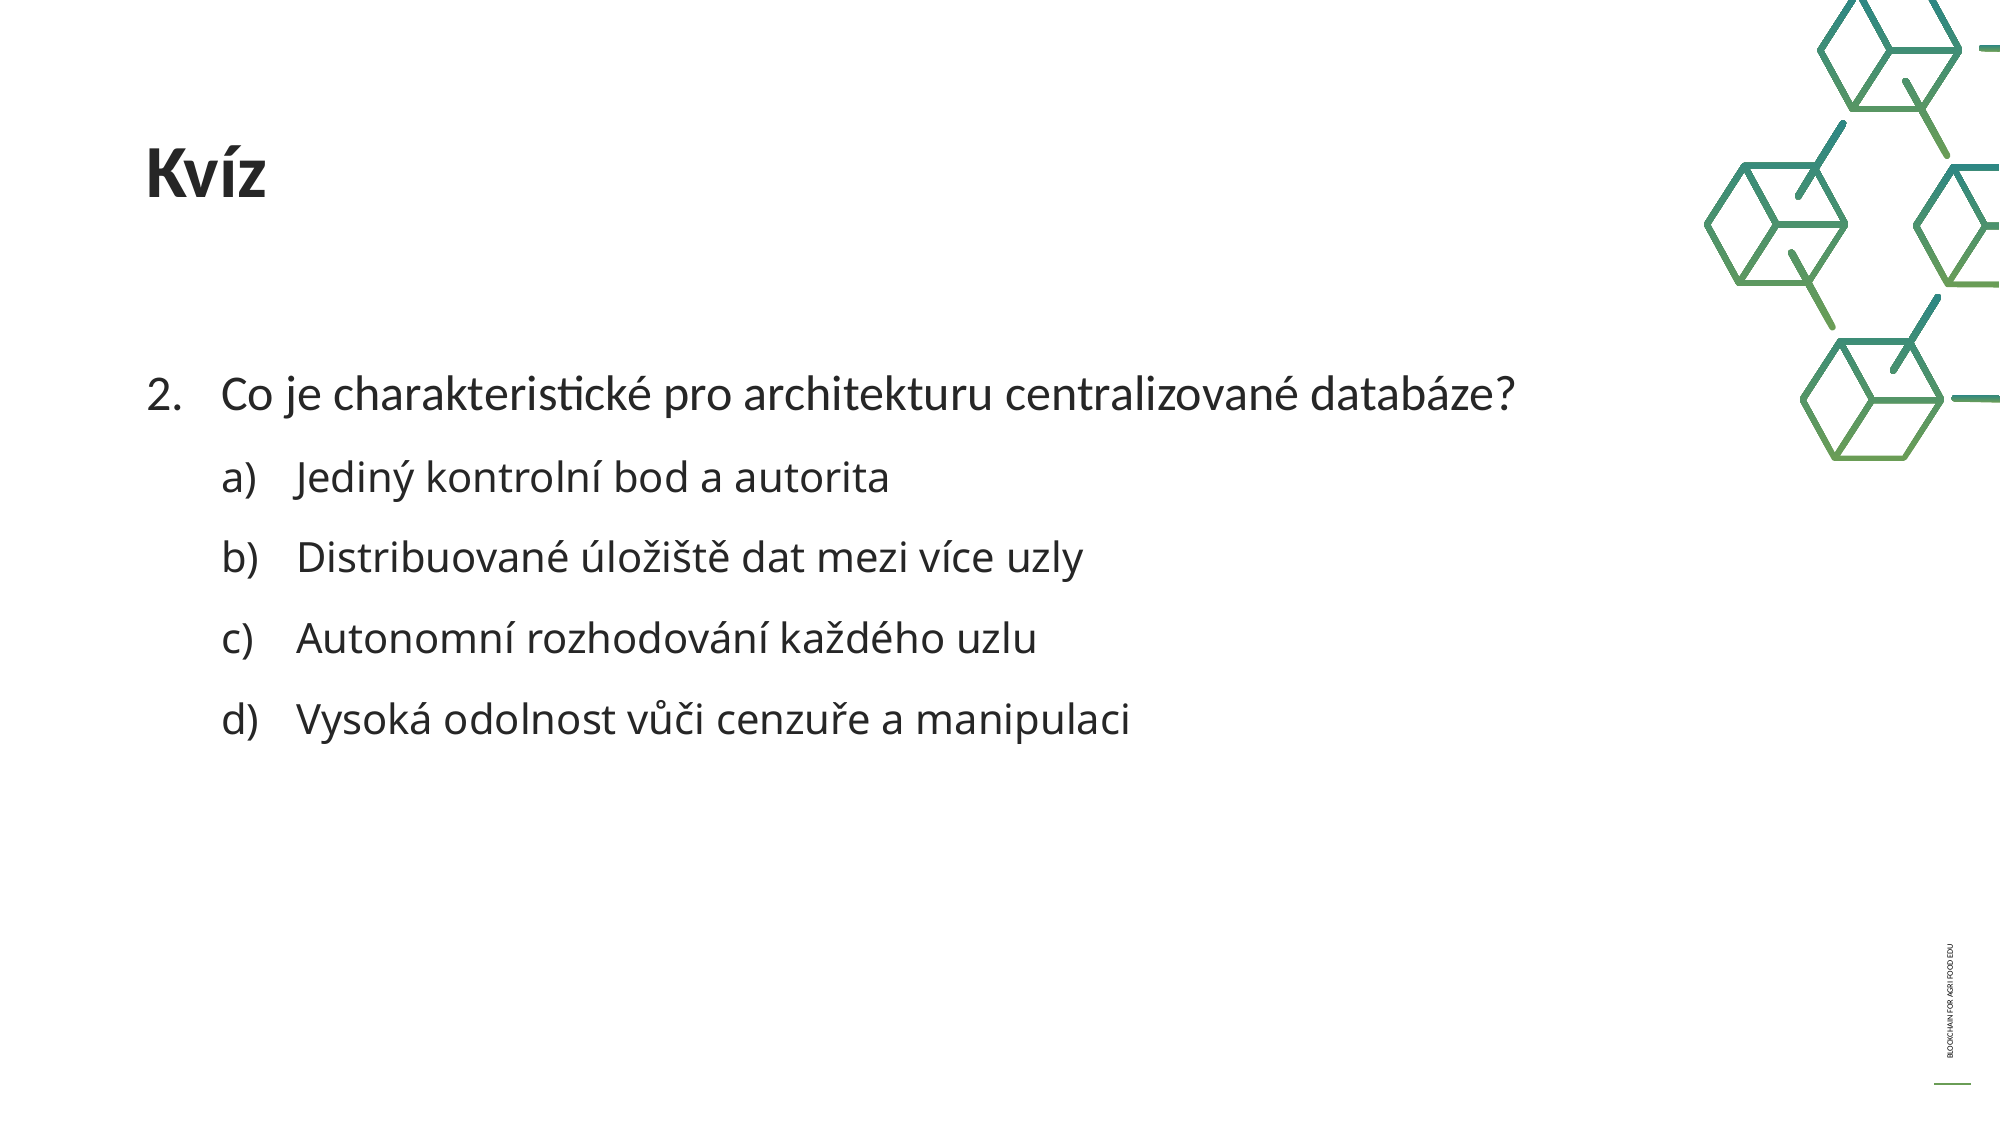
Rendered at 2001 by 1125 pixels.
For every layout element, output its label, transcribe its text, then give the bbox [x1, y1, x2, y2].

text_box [1703, 0, 2000, 462]
list Co je charakteristické pro architekturu centralizované databáze? Jediný kontrolní bod a autorita Distribuované úložiště dat mezi více uzly Autonomní rozhodování každého uzlu Vysoká odolnost vůči cenzuře a manipulaci [130, 348, 1869, 1035]
list Kvíz [130, 124, 1698, 337]
